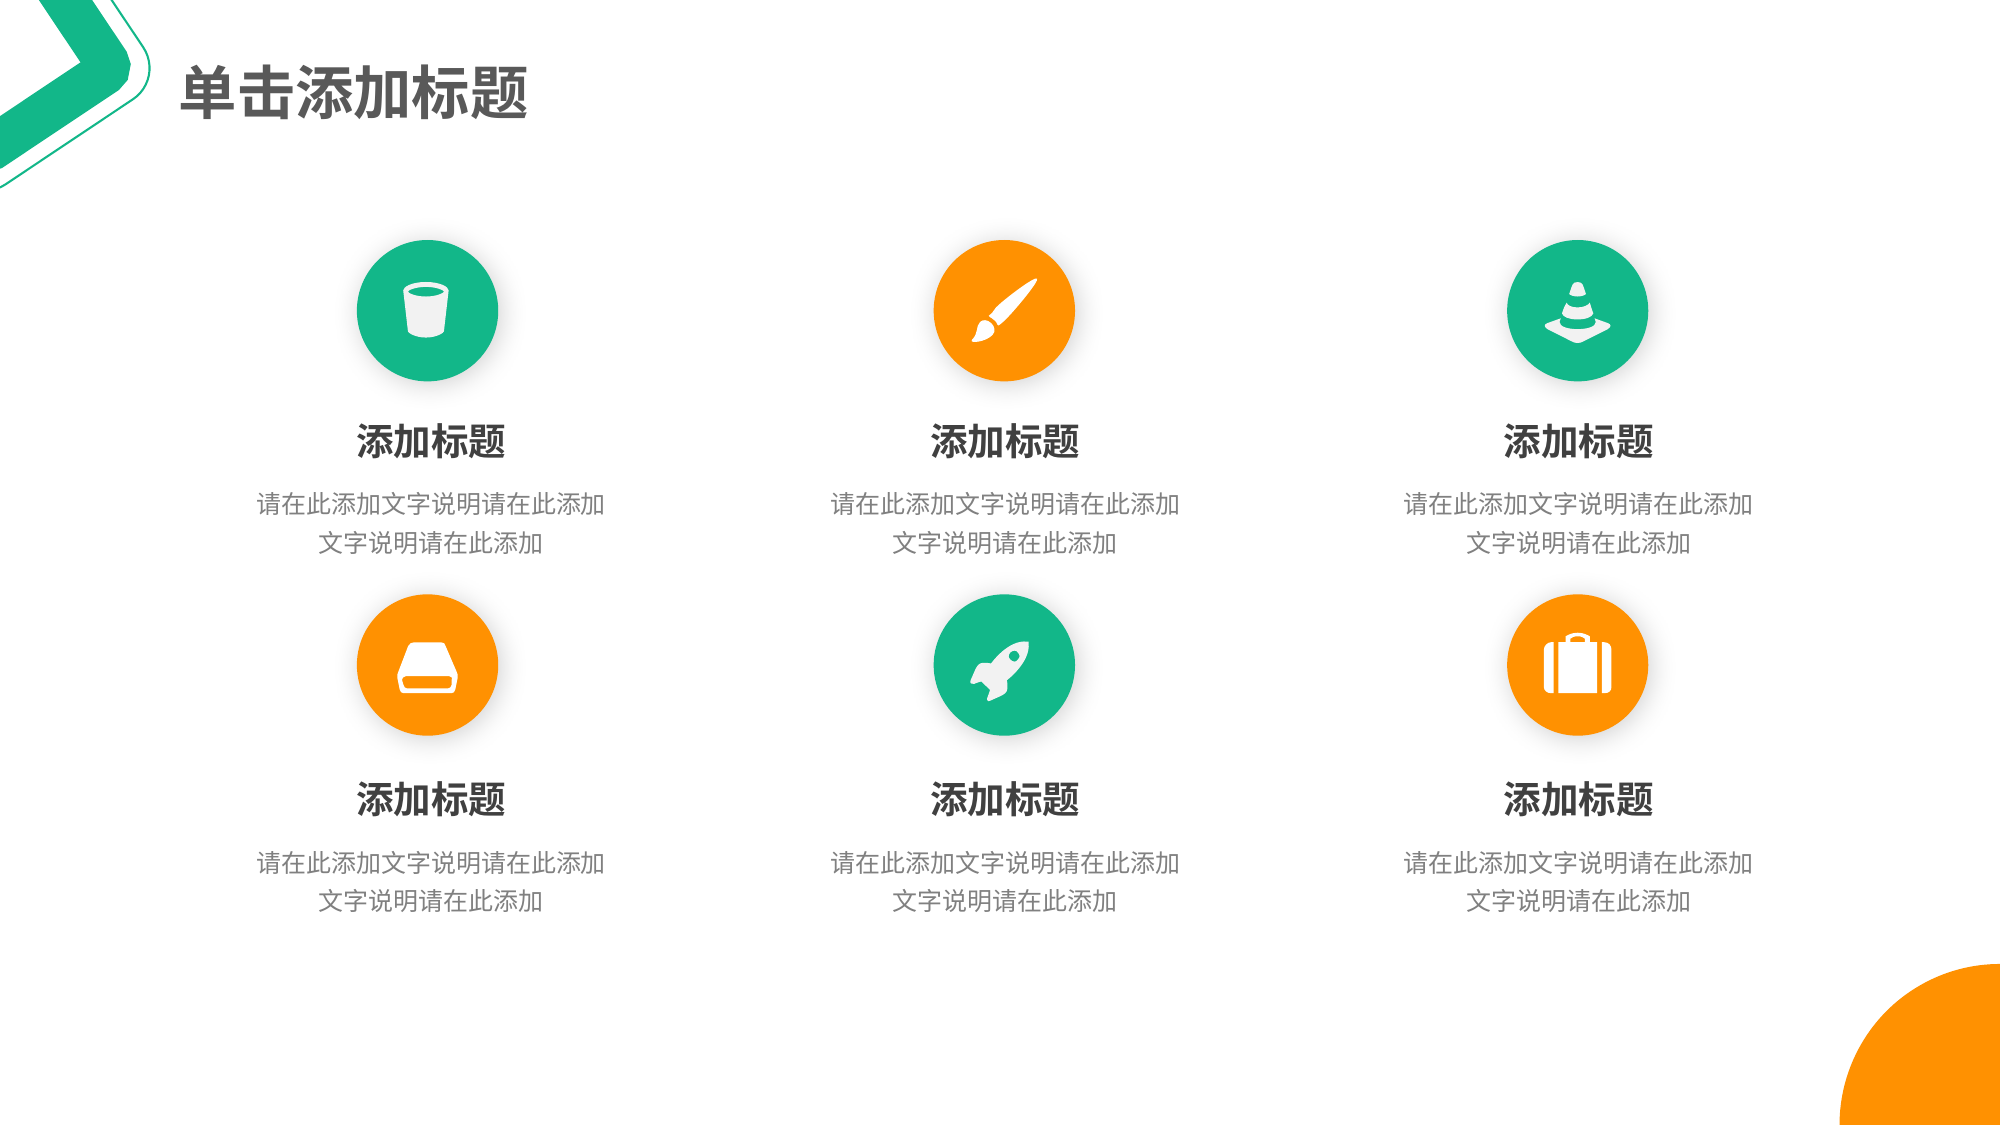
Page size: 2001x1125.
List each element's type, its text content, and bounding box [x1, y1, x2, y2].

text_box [232, 594, 631, 964]
text_box [1839, 963, 2000, 1125]
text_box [806, 594, 1205, 964]
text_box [806, 240, 1205, 594]
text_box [1379, 594, 1778, 964]
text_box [1379, 240, 1778, 594]
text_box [0, 0, 121, 161]
text_box 单击添加标题 [164, 48, 558, 134]
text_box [232, 240, 631, 594]
